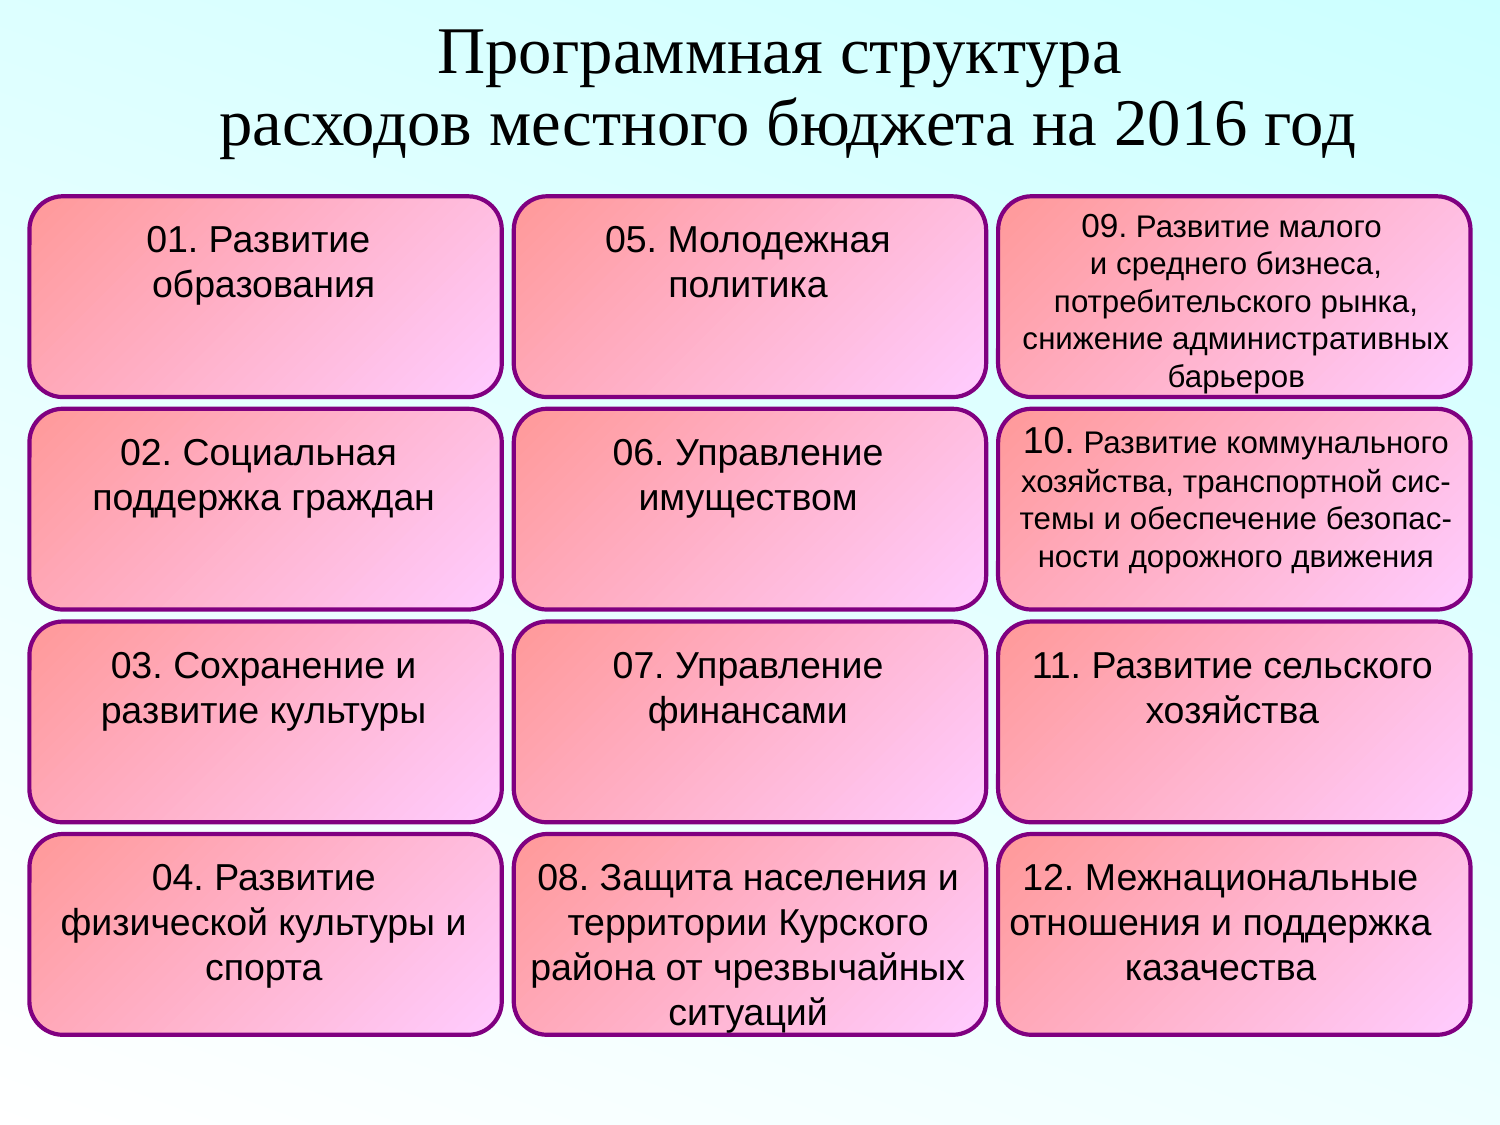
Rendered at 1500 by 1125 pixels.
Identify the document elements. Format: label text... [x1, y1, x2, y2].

text_box [998, 640, 1471, 823]
text_box [37, 408, 494, 420]
text_box [522, 621, 978, 633]
text_box 05. Молодежная политика [513, 207, 972, 313]
text_box 09. Развитие малого и среднего бизнеса, потребительского рынка, снижение административных барьеров [972, 196, 1500, 401]
text_box [983, 853, 987, 1016]
text_box [522, 408, 972, 420]
text_box 03. Сохранение и развитие культуры [29, 633, 499, 738]
text_box 10. Развитие коммунального хозяйства, транспортной сис-темы и обеспечение безопас-ности дорожного движения [972, 408, 1500, 581]
text_box 04. Развитие физической культуры и спорта [29, 846, 499, 996]
text_box [998, 833, 1471, 1035]
text_box [521, 833, 979, 846]
text_box [998, 581, 1471, 610]
text_box 02. Социальная поддержка граждан [29, 420, 499, 526]
text_box 08. Защита населения и территории Курского района от чрезвычайных ситуаций [513, 846, 983, 1041]
text_box [1006, 621, 1463, 633]
text_box [522, 196, 972, 207]
text_box 11. Развитие сельского хозяйства [998, 633, 1467, 738]
title Программная структура расходов местного бюджета на 2016 год [76, 0, 1500, 177]
text_box [29, 216, 502, 398]
text_box [29, 428, 502, 610]
text_box [513, 640, 987, 823]
text_box 12. Межнациональные отношения и поддержка казачества [986, 846, 1455, 996]
text_box [37, 833, 494, 846]
text_box [37, 621, 494, 633]
text_box [29, 641, 502, 823]
text_box 01. Развитие образования [29, 207, 499, 313]
text_box 07. Управление финансами [513, 633, 983, 738]
text_box [513, 526, 986, 610]
text_box 06. Управление имуществом [513, 420, 972, 526]
text_box [513, 313, 972, 398]
text_box [38, 196, 493, 207]
text_box [29, 854, 502, 1035]
